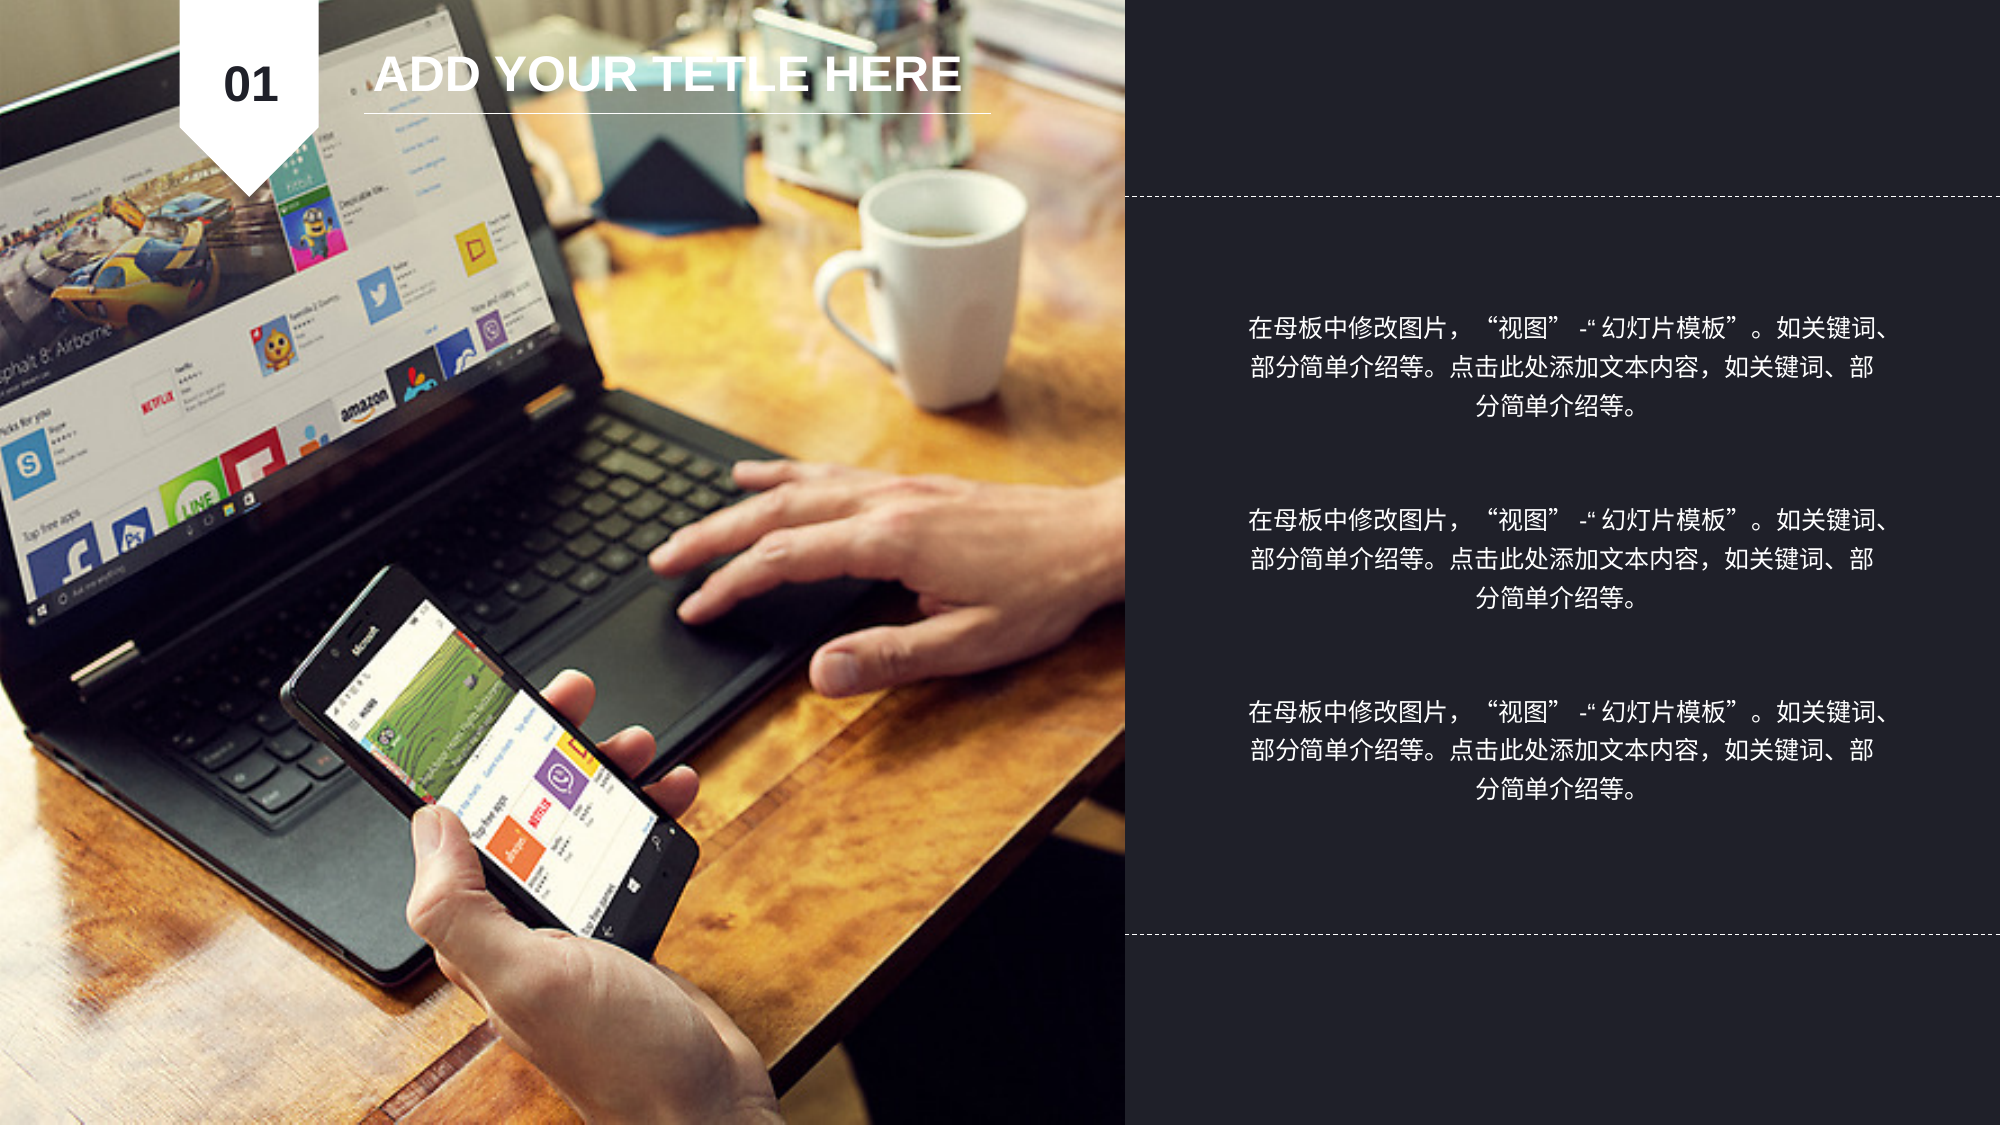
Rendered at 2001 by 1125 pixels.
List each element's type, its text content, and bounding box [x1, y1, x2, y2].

text_box 在母板中修改图片，“视图”-“幻灯片模板”。如关键词、部分简单介绍等。点击此处添加文本内容，如关键词、部分简单介绍等。 [1224, 679, 1901, 812]
list 01 [208, 50, 309, 120]
text_box 在母板中修改图片，“视图”-“幻灯片模板”。如关键词、部分简单介绍等。点击此处添加文本内容，如关键词、部分简单介绍等。 [1224, 296, 1901, 429]
list ADD YOUR TETLE HERE [358, 40, 984, 104]
picture [0, 0, 1125, 1125]
text_box 在母板中修改图片，“视图”-“幻灯片模板”。如关键词、部分简单介绍等。点击此处添加文本内容，如关键词、部分简单介绍等。 [1224, 487, 1901, 620]
